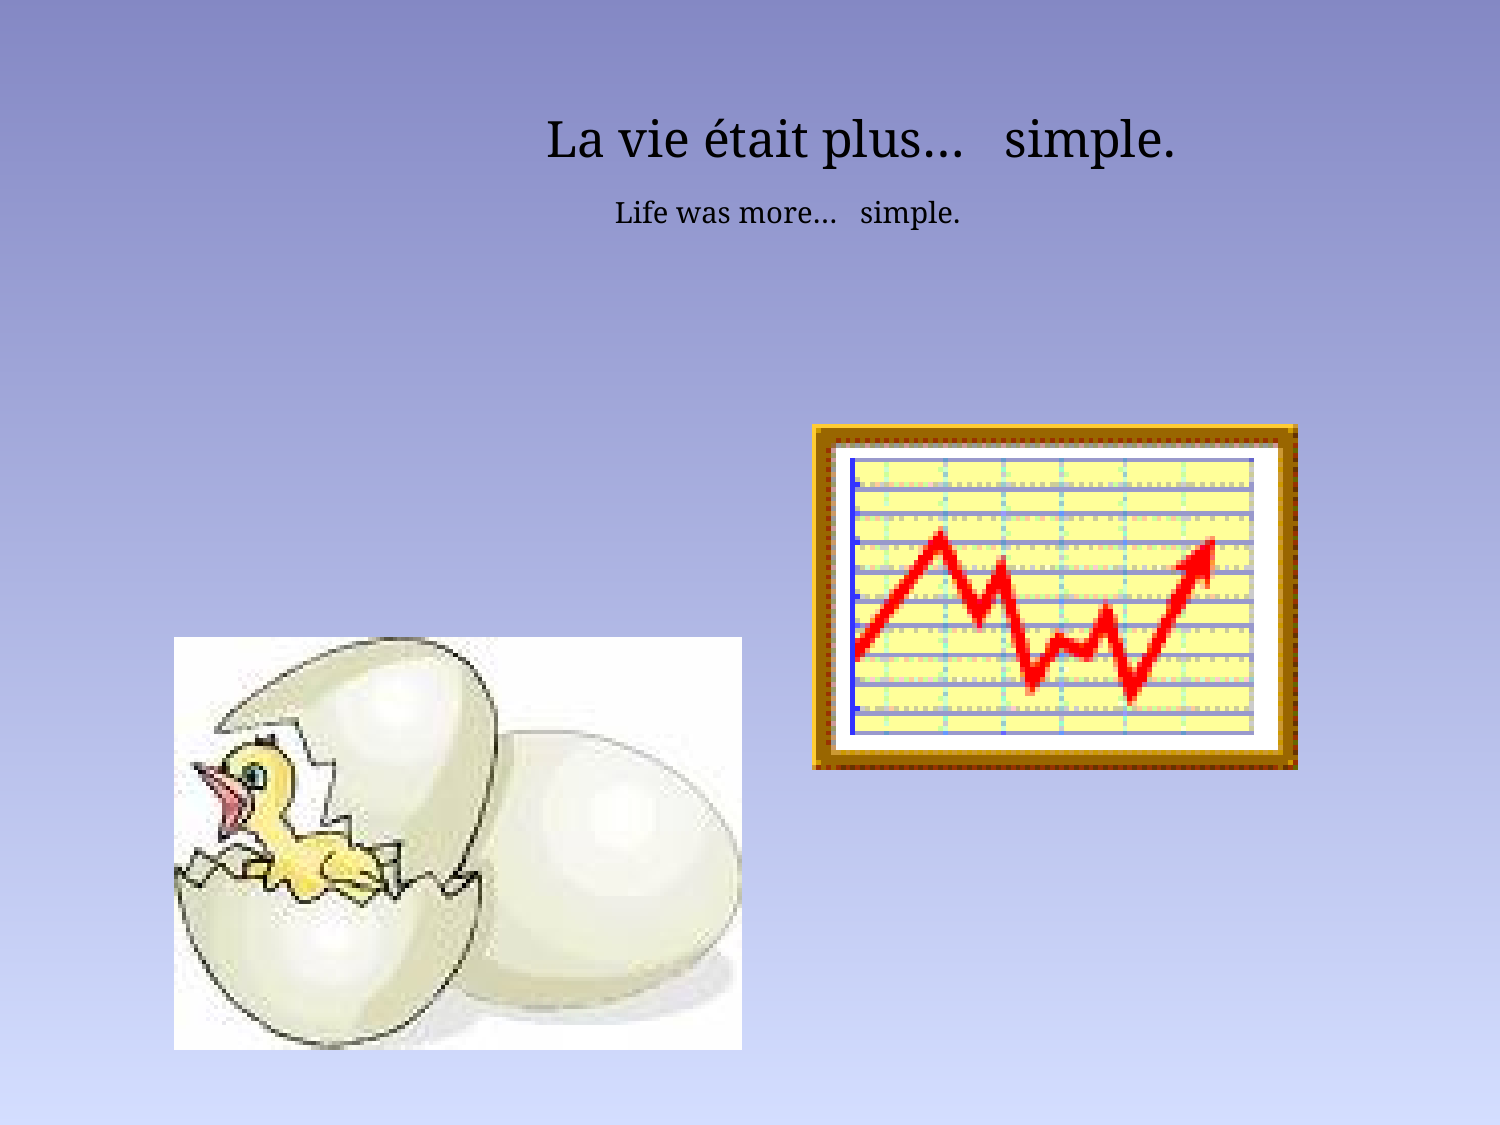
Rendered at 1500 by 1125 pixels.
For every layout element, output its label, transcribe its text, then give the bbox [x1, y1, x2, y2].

picture [812, 424, 1298, 770]
text_box La vie était plus… simple. [531, 99, 1375, 175]
text_box Life was more… simple. [600, 187, 1025, 238]
picture [174, 637, 742, 1051]
